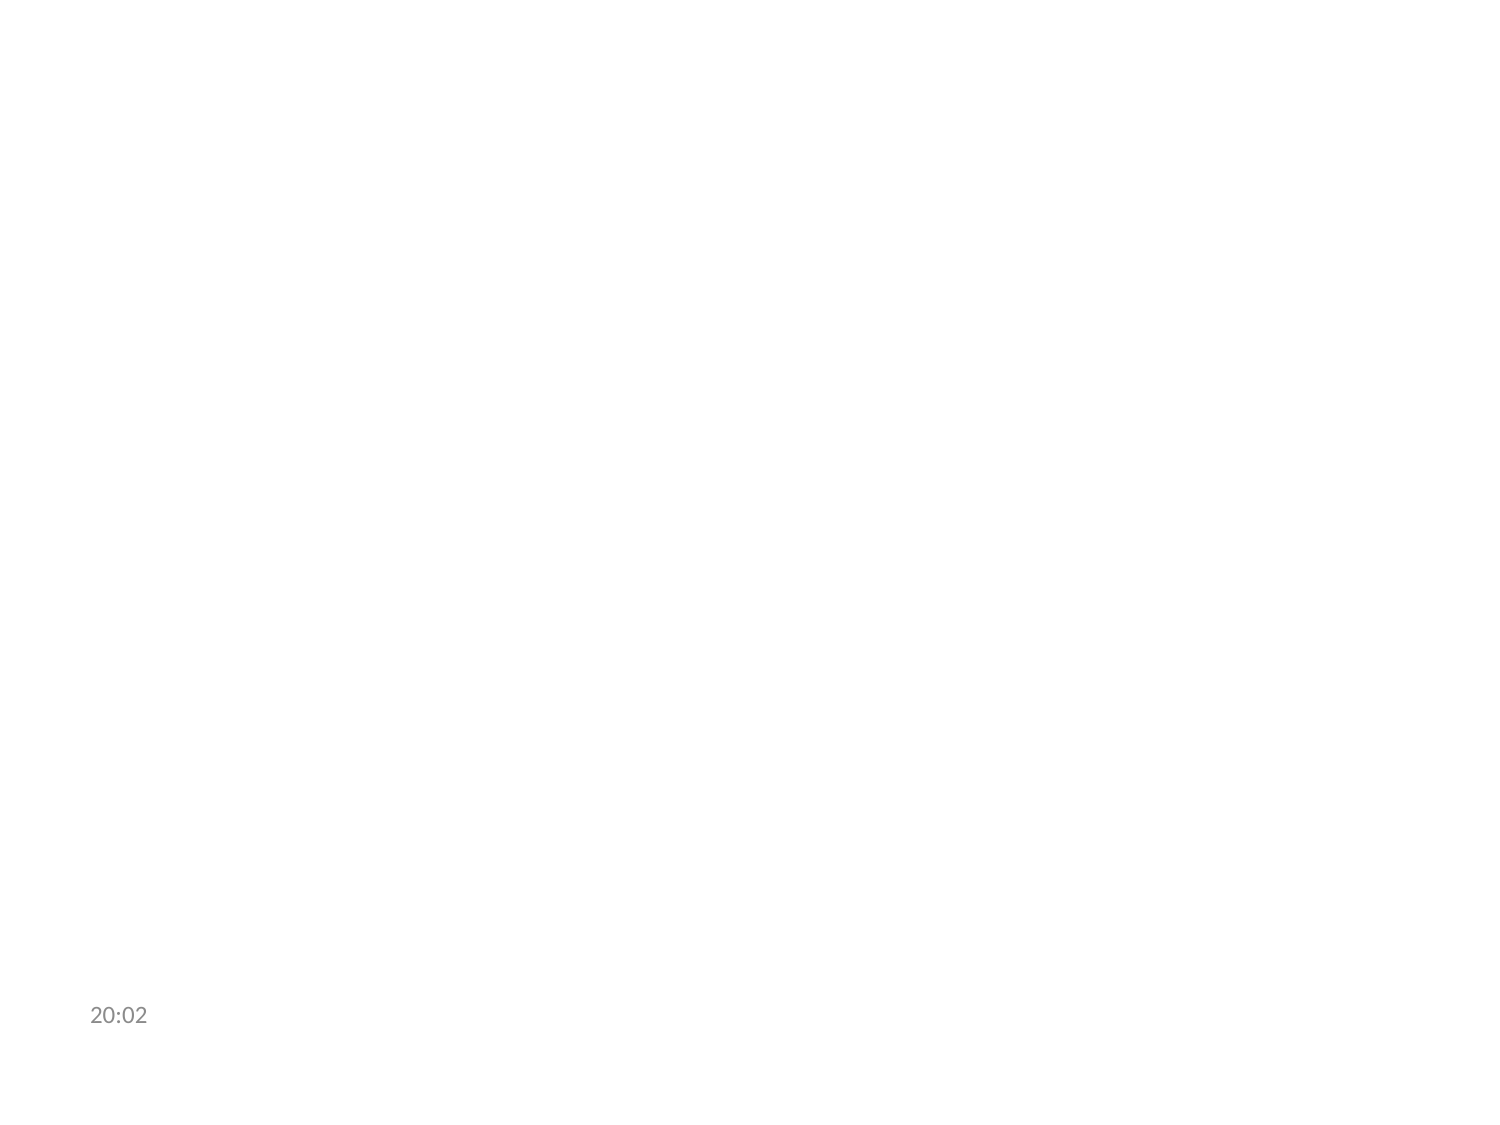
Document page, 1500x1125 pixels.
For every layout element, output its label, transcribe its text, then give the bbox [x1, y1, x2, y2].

text_box 15:35 [75, 983, 425, 1044]
